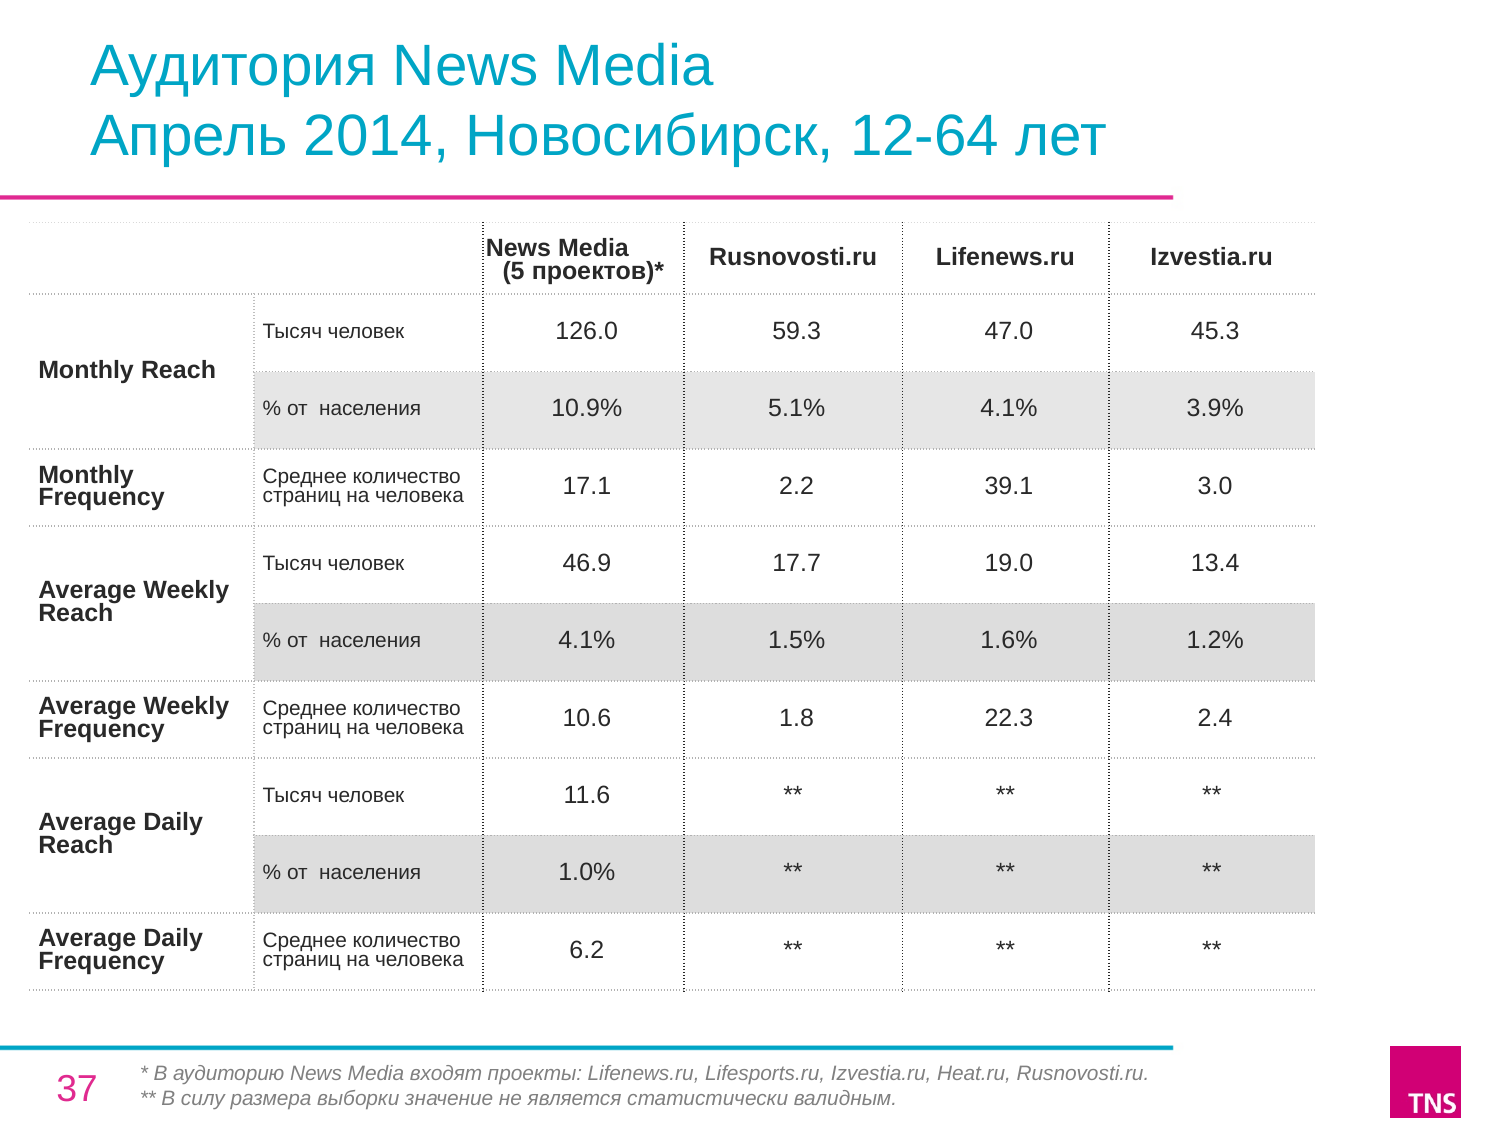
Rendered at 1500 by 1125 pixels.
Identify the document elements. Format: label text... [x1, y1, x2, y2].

table_cell Average Weekly Frequency [29, 681, 254, 758]
table_cell ** [902, 758, 1109, 835]
table_cell ** [1109, 758, 1315, 835]
table_cell 126.0 [483, 294, 684, 372]
table_header News Media (5 проектов)* [483, 223, 684, 294]
table_cell Average Weekly Reach [29, 526, 254, 681]
table_cell ** [1109, 835, 1315, 913]
table_cell 59.3 [684, 294, 902, 372]
table_cell 1.0% [483, 835, 684, 913]
table_cell % от населения [254, 603, 483, 681]
table_cell % от населения [254, 835, 483, 913]
table_cell ** [1109, 913, 1315, 990]
table_cell 47.0 [902, 294, 1109, 372]
table_cell ** [684, 913, 902, 990]
table_cell Тысяч человек [254, 758, 483, 835]
table_cell 39.1 [902, 449, 1109, 526]
table_cell 1.5% [684, 603, 902, 681]
table_cell 10.6 [483, 681, 684, 758]
picture [0, 0, 1500, 1125]
table_cell Среднее количество страниц на человека [254, 913, 483, 990]
table_cell Среднее количество страниц на человека [254, 681, 483, 758]
table_cell % от населения [254, 372, 483, 449]
table_cell 45.3 [1109, 294, 1315, 372]
table_cell 1.8 [684, 681, 902, 758]
title Аудитория News Media Апрель 2014, Новосибирск, 12-64 лет [74, 8, 1476, 187]
table_cell 13.4 [1109, 526, 1315, 603]
table_cell 3.9% [1109, 372, 1315, 449]
table_cell 3.0 [1109, 449, 1315, 526]
slide_number 37 [40, 1055, 392, 1125]
table_cell 17.7 [684, 526, 902, 603]
table_cell Monthly Frequency [29, 449, 254, 526]
table_cell Среднее количество страниц на человека [254, 449, 483, 526]
table_header Izvestia.ru [1109, 223, 1315, 294]
table_cell Тысяч человек [254, 294, 483, 372]
table_cell 2.2 [684, 449, 902, 526]
table_header Lifenews.ru [902, 223, 1109, 294]
table_header Rusnovosti.ru [684, 223, 902, 294]
table_cell ** [902, 913, 1109, 990]
table_cell Average Daily Reach [29, 758, 254, 913]
table_cell 6.2 [483, 913, 684, 990]
table_header [29, 223, 483, 294]
table_cell 17.1 [483, 449, 684, 526]
table_cell 1.6% [902, 603, 1109, 681]
table_cell 2.4 [1109, 681, 1315, 758]
table_cell Average Daily Frequency [29, 913, 254, 990]
table_cell 5.1% [684, 372, 902, 449]
table_cell 1.2% [1109, 603, 1315, 681]
table_cell Тысяч человек [254, 526, 483, 603]
table_cell 4.1% [483, 603, 684, 681]
table_cell ** [684, 835, 902, 913]
table_cell 10.9% [483, 372, 684, 449]
table_cell 22.3 [902, 681, 1109, 758]
table_cell ** [684, 758, 902, 835]
table_cell ** [902, 835, 1109, 913]
table_cell 11.6 [483, 758, 684, 835]
table_cell 19.0 [902, 526, 1109, 603]
text_box * В аудиторию News Media входят проекты: Lifenews.ru, Lifesports.ru, Izvestia.ru, Heat.ru, Rusnovosti.ru. ** В силу размера выборки значение не является статистически валидным. [124, 1052, 1463, 1117]
table_cell Monthly Reach [29, 294, 254, 449]
table_cell 4.1% [902, 372, 1109, 449]
table_cell 46.9 [483, 526, 684, 603]
